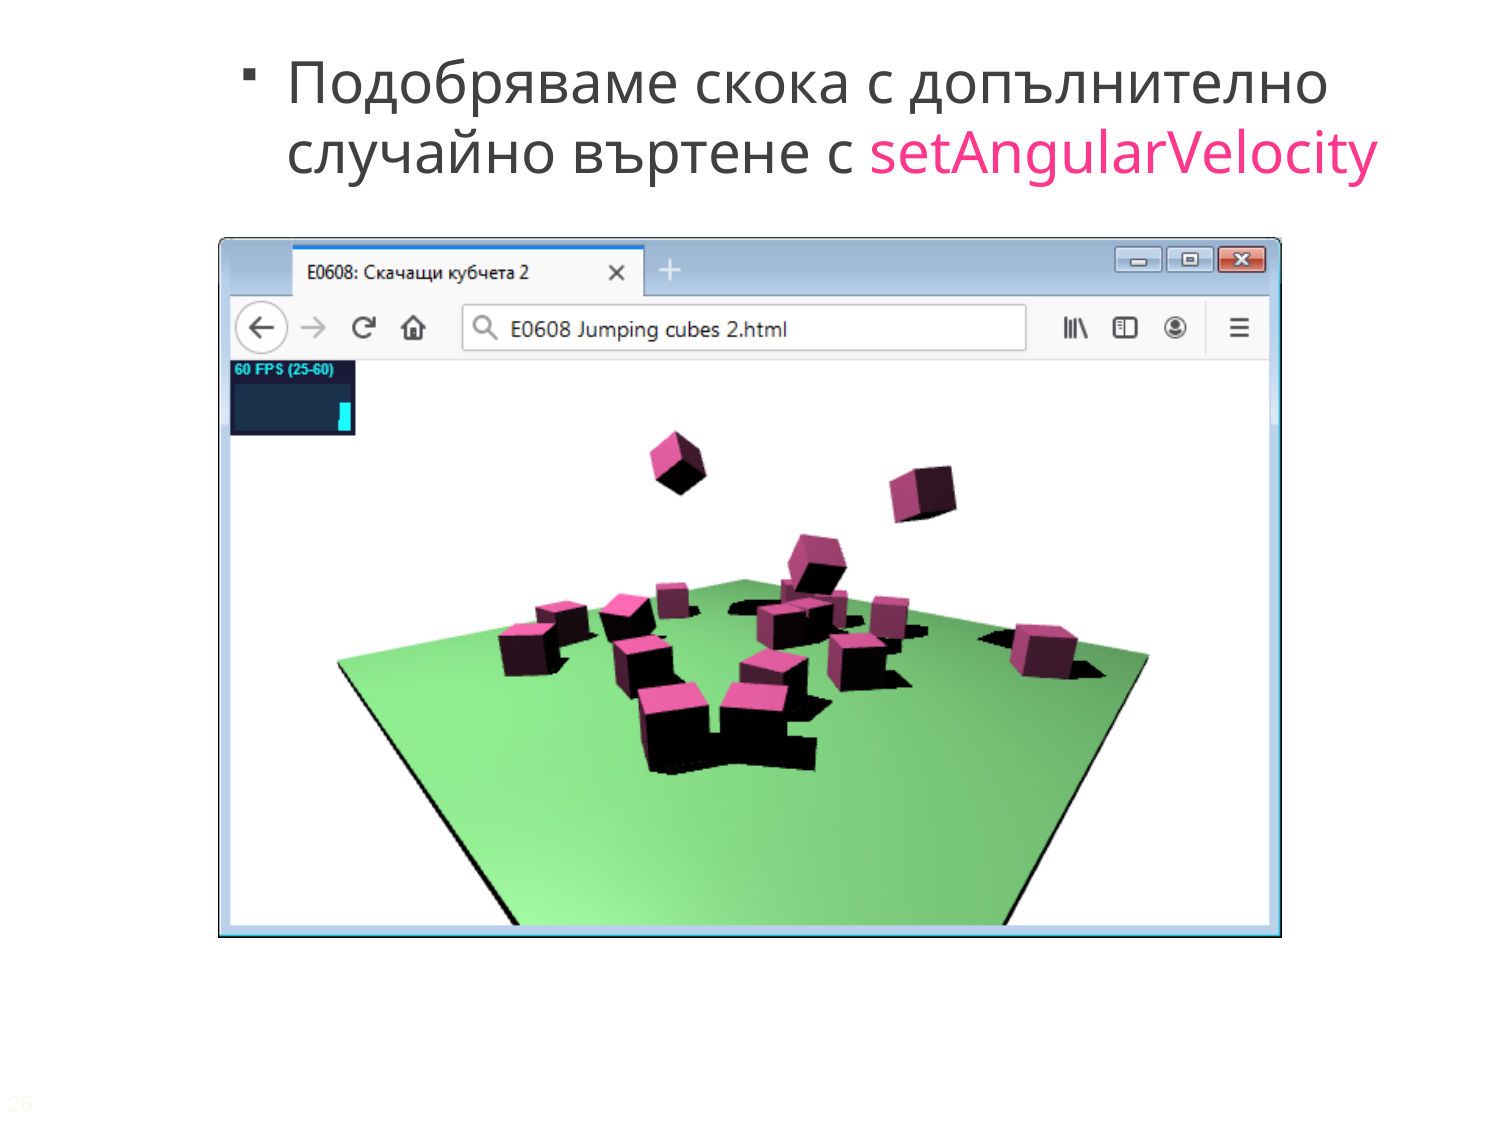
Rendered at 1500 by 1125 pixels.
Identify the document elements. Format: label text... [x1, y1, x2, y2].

list Подобряваме скока с допълнително случайно въртене с setAngularVelocity [150, 37, 1488, 1113]
picture [218, 237, 1282, 938]
